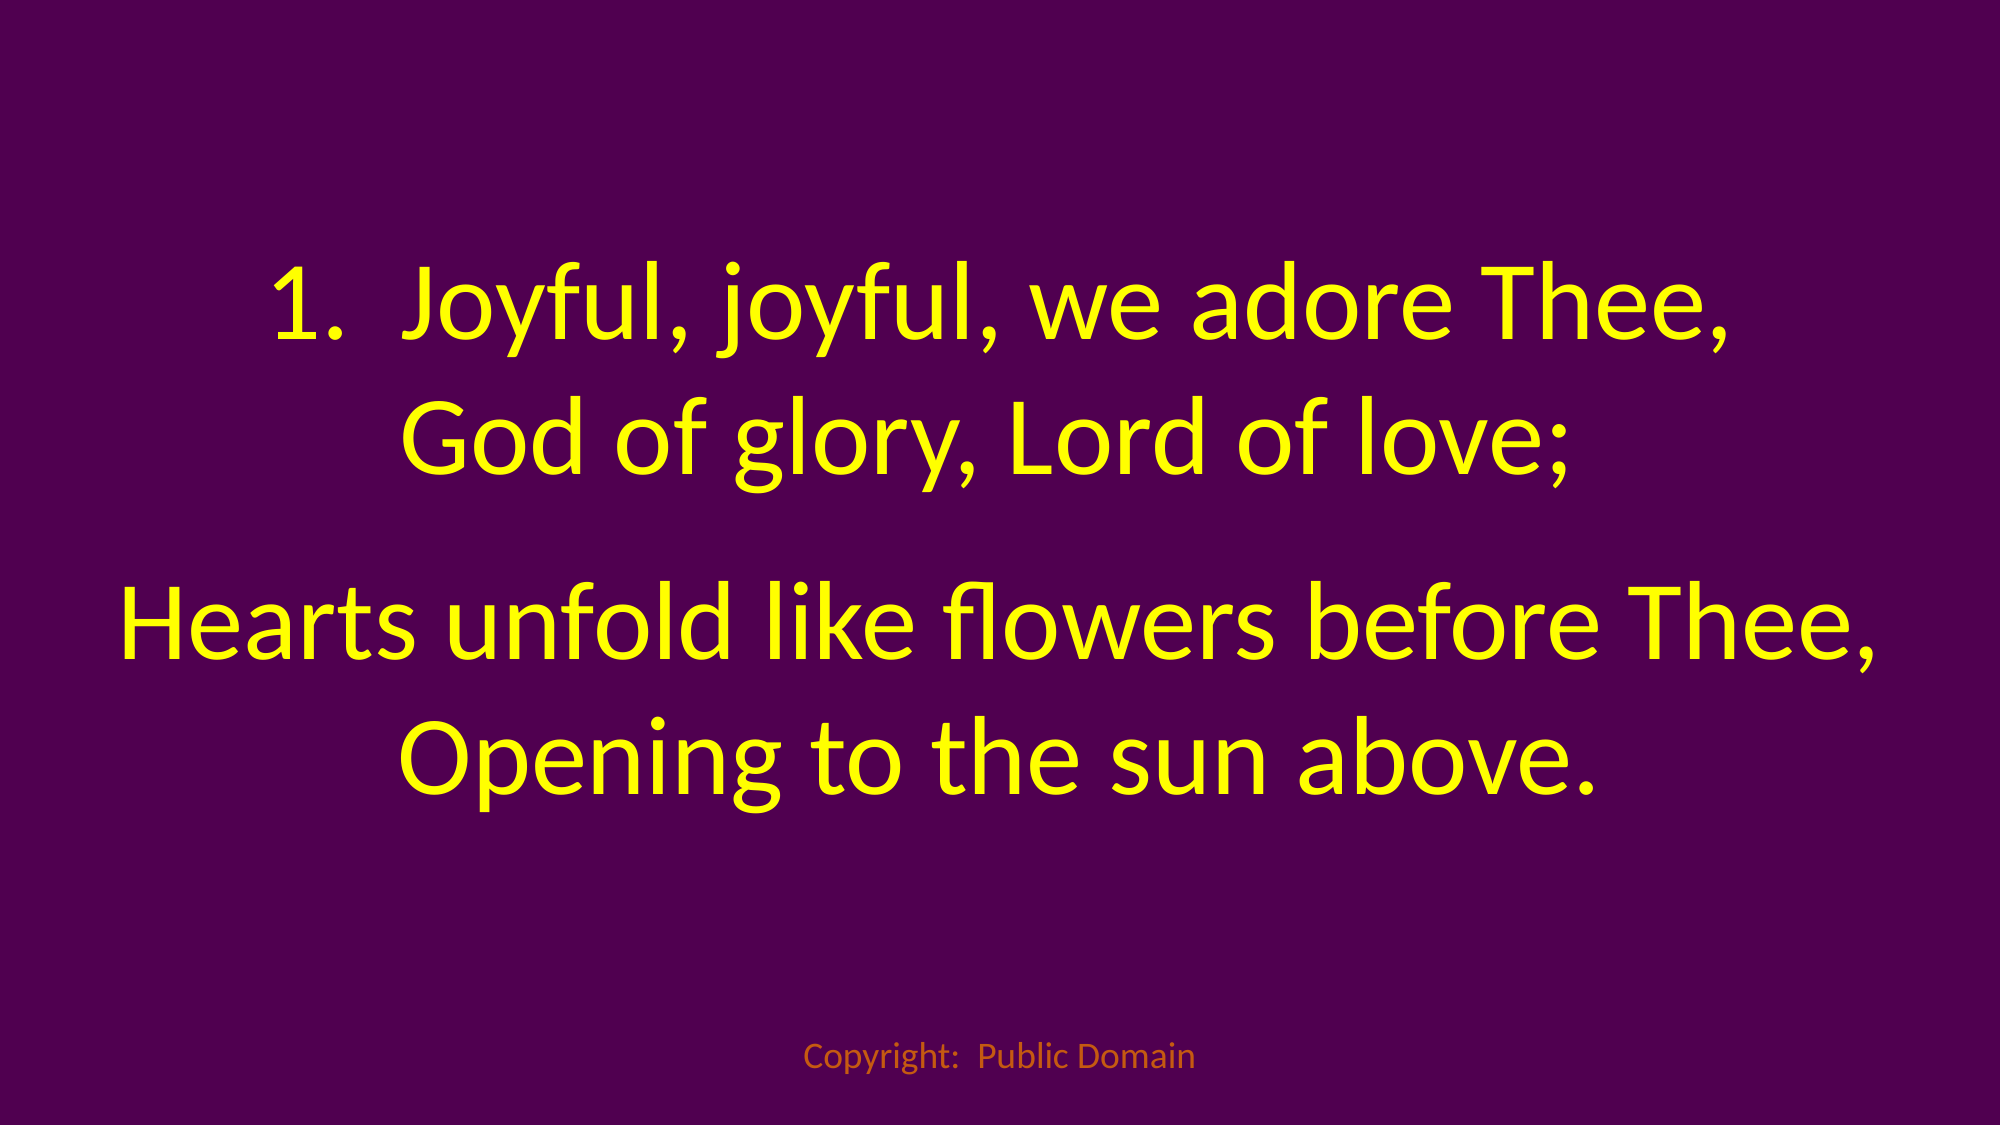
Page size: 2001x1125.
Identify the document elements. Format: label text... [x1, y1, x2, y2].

text_box 1. Joyful, joyful, we adore Thee, God of glory, Lord of love; Hearts unfold like flowers before Thee, Opening to the sun above. [0, 219, 2000, 825]
text_box Copyright: Public Domain [26, 1023, 1973, 1083]
